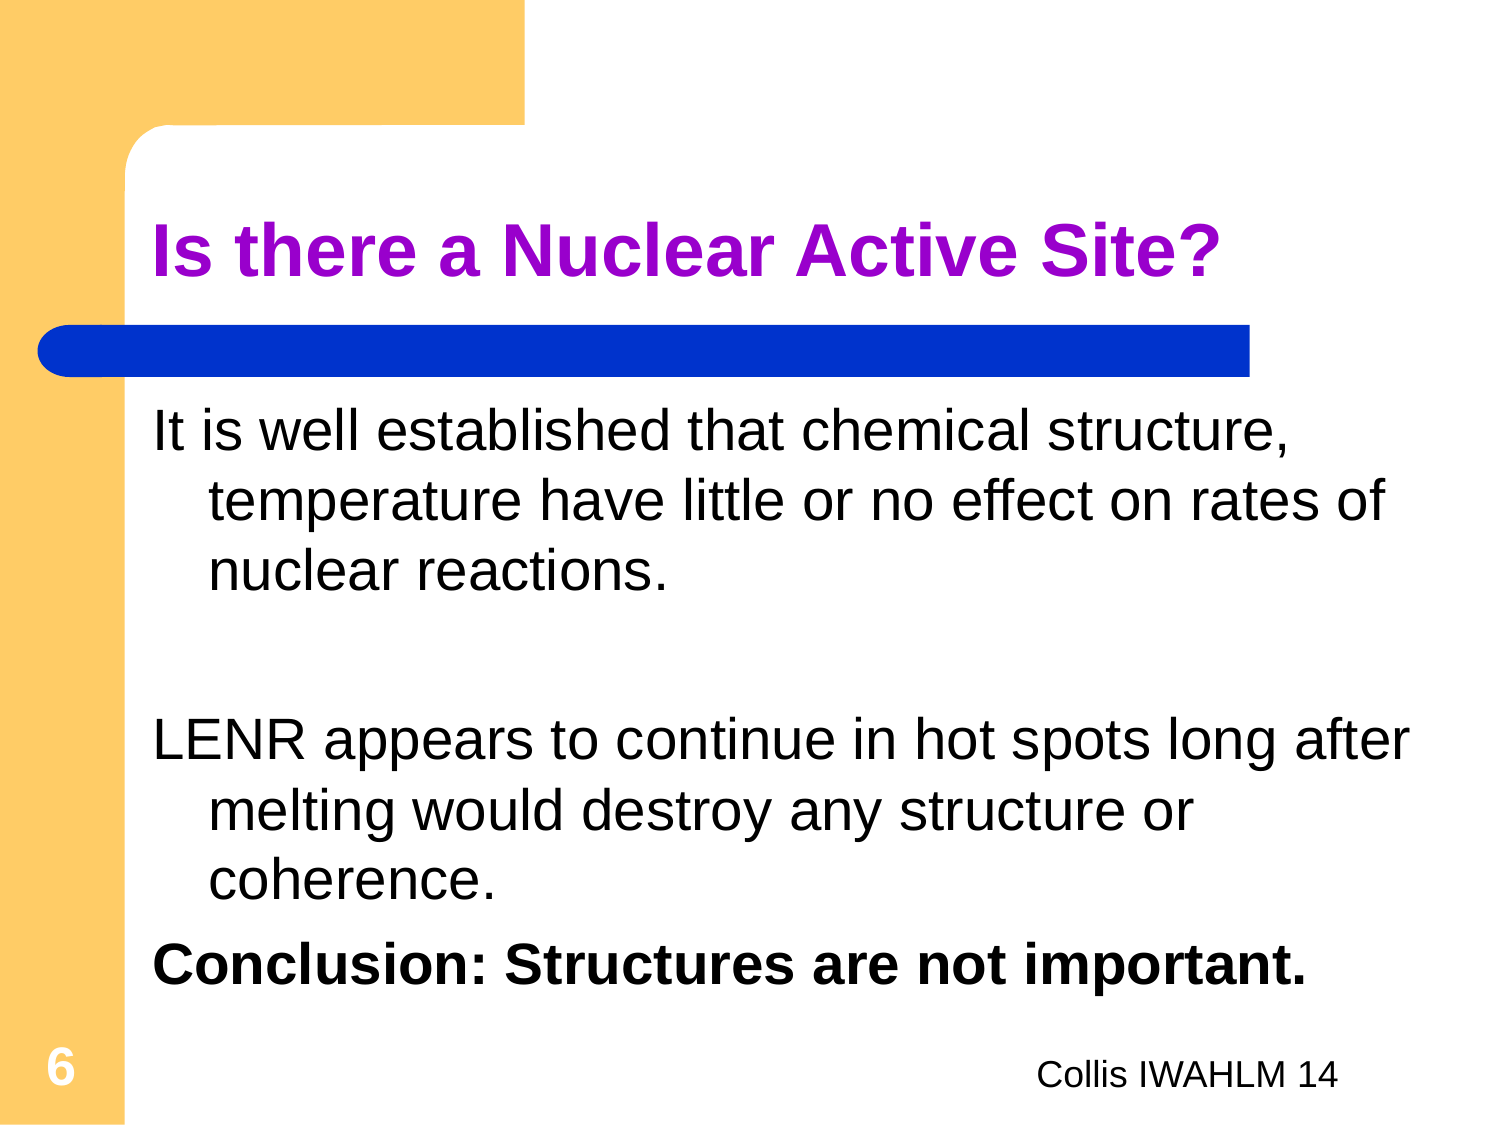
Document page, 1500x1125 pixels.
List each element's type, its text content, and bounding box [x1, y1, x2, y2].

text_box 6 [13, 1023, 111, 1105]
text_box It is well established that chemical structure, temperature have little or no effect on rates of nuclear reactions. LENR appears to continue in hot spots long after melting would destroy any structure or coherence. Conclusion: Structures are not important. [137, 300, 1459, 1064]
footer Collis IWAHLM 14 [949, 1024, 1426, 1103]
text_box Is there a Nuclear Active Site? [136, 136, 1413, 301]
